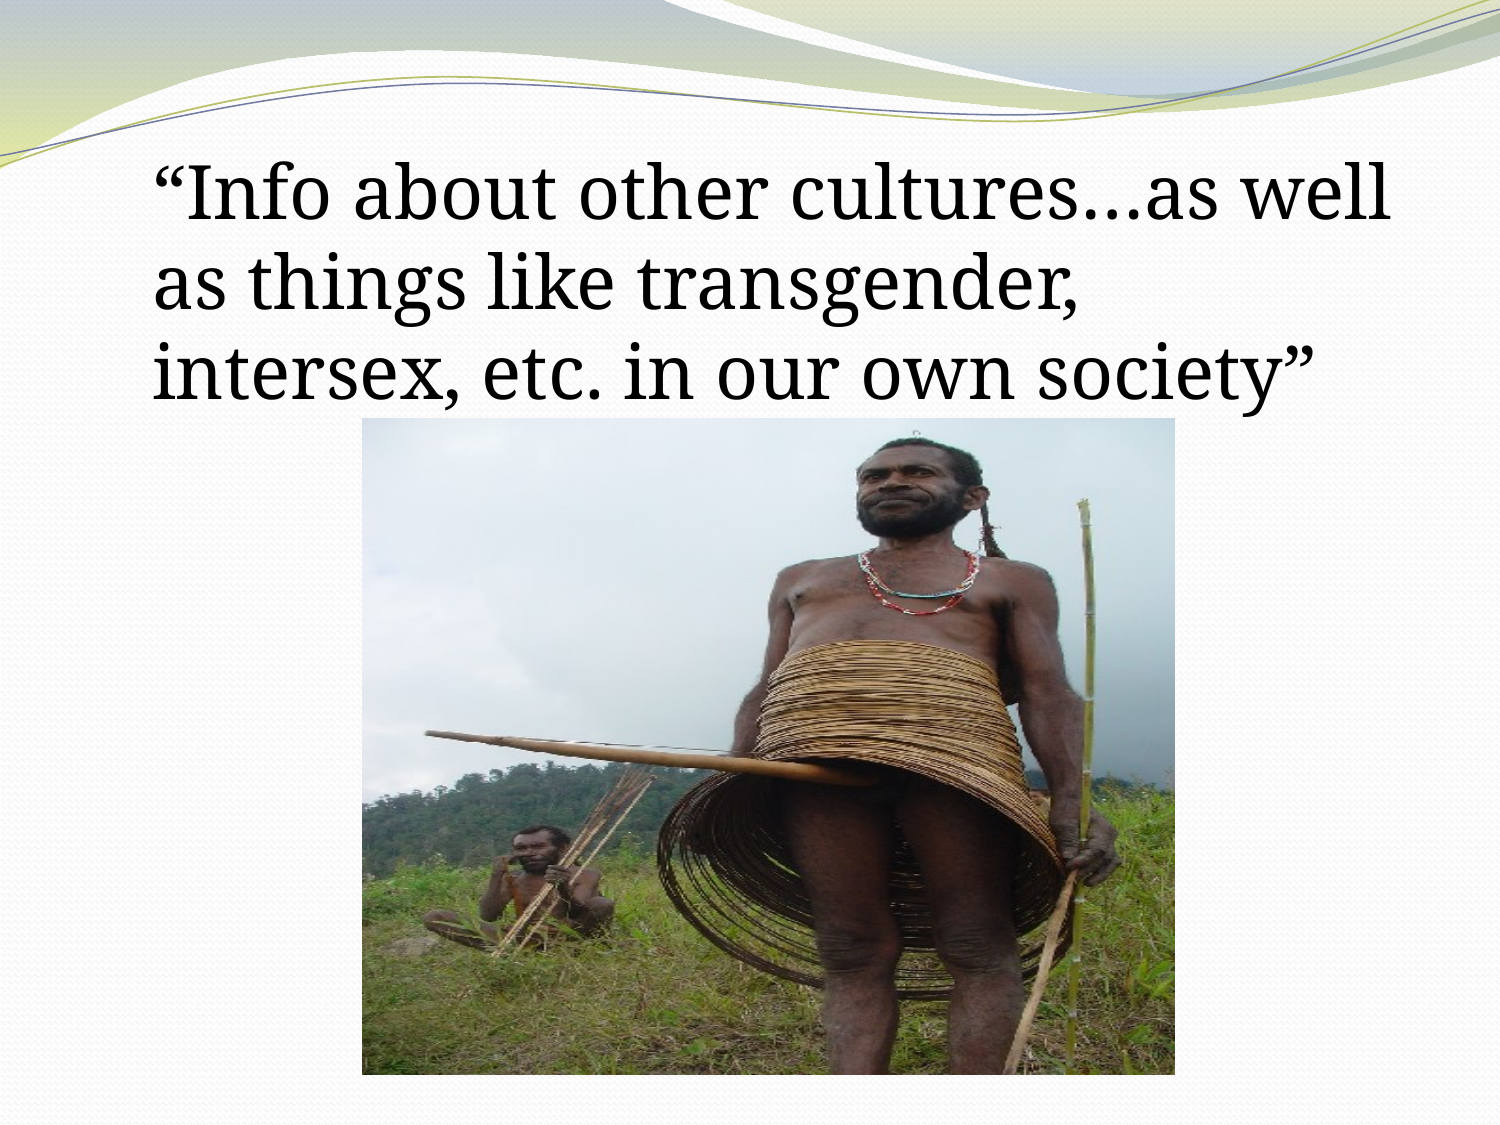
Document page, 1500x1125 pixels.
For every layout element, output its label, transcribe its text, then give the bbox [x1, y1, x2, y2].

picture [362, 418, 1176, 1076]
text_box “Info about other cultures…as well as things like transgender, intersex, etc. in our own society” [137, 137, 1425, 423]
